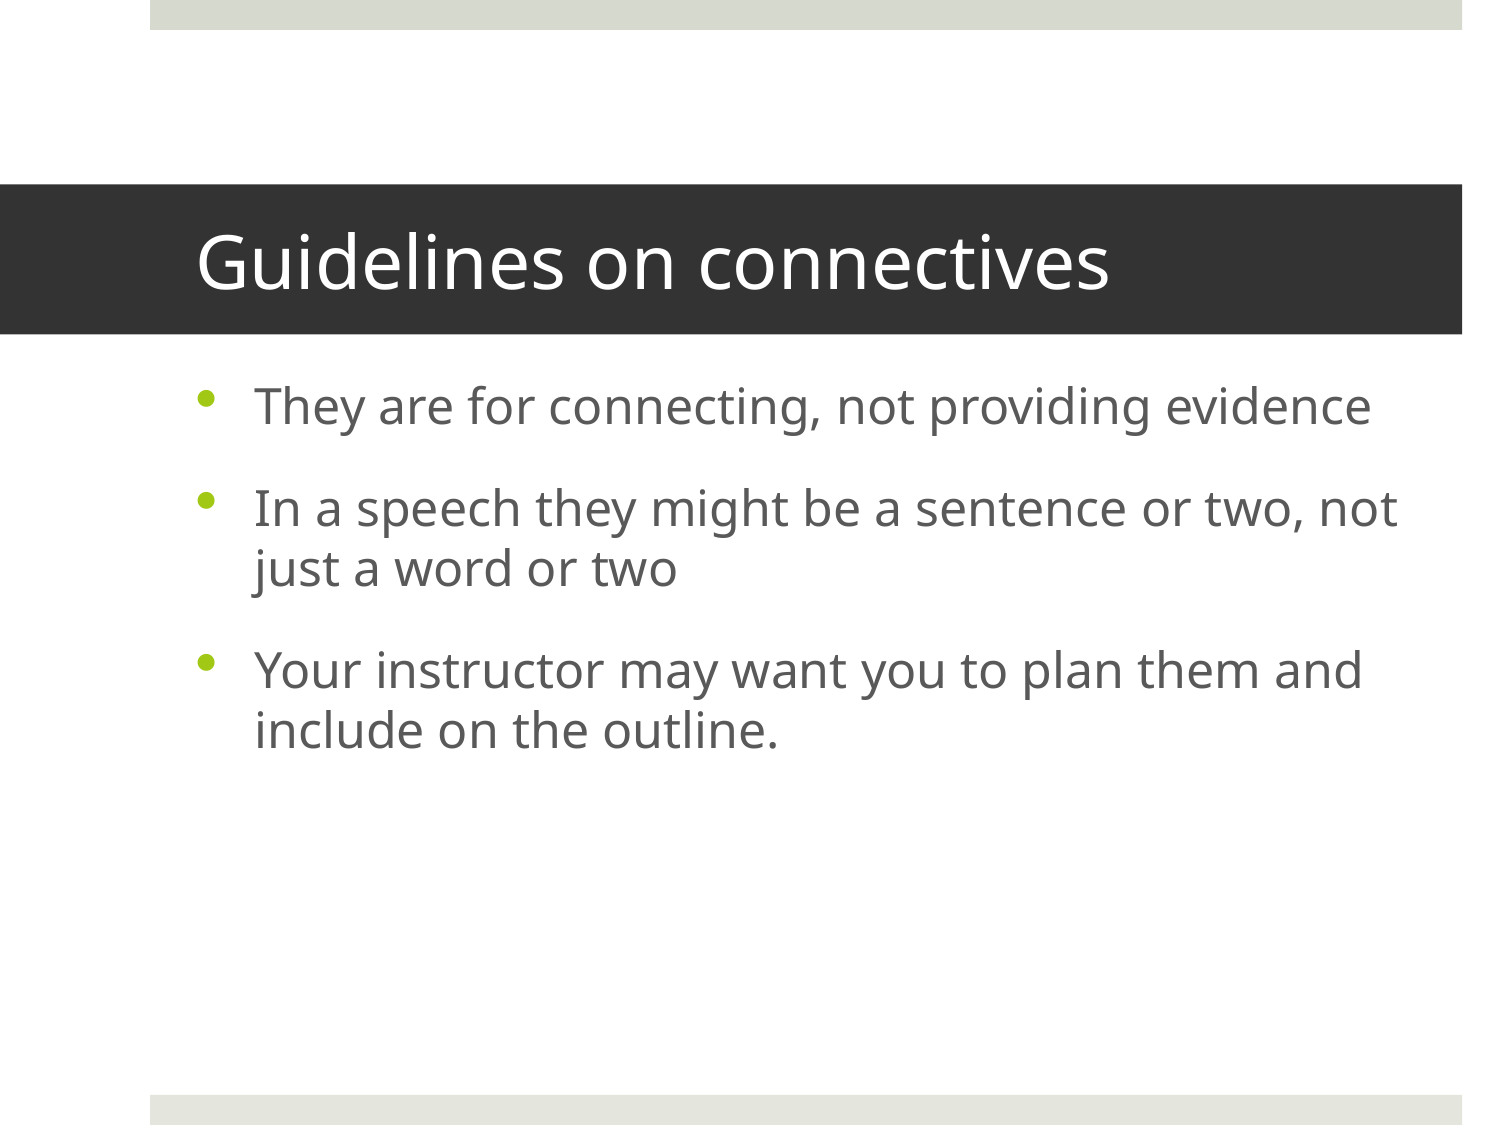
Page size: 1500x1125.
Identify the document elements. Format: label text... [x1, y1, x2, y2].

list They are for connecting, not providing evidence In a speech they might be a sentence or two, not just a word or two Your instructor may want you to plan them and include on the outline. [182, 367, 1432, 1028]
title Guidelines on connectives [0, 184, 1463, 335]
